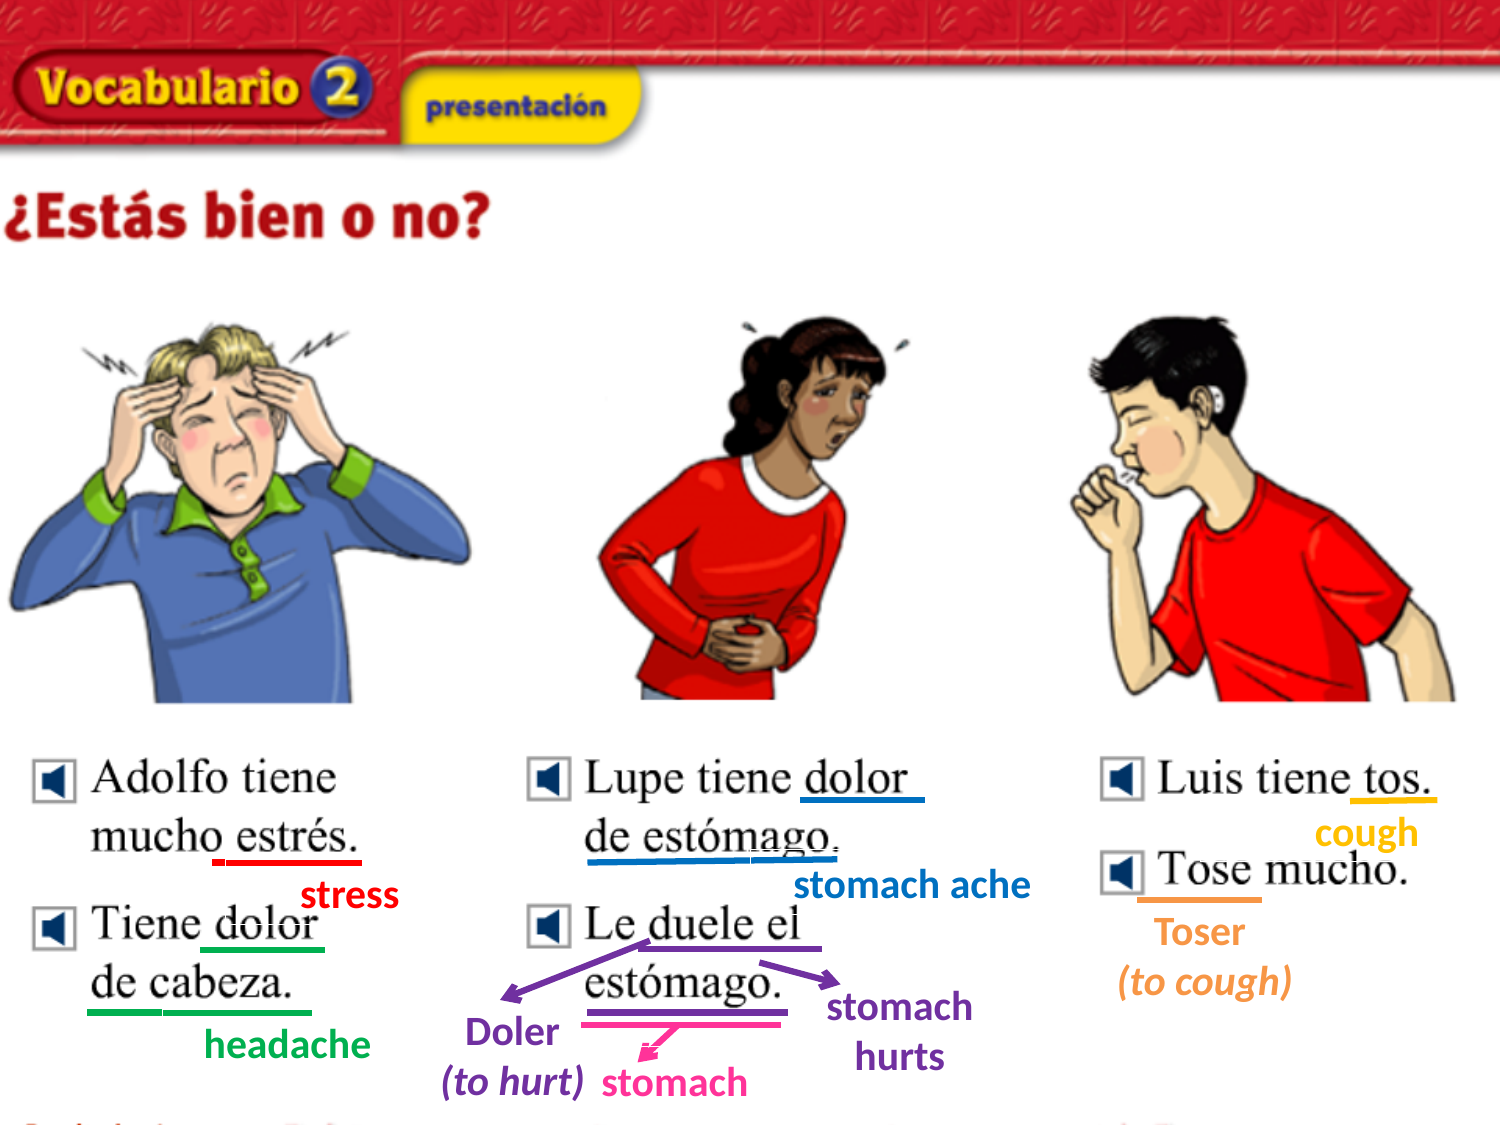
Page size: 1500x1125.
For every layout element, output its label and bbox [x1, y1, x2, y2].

text_box [587, 859, 838, 863]
text_box [759, 962, 841, 985]
text_box [499, 940, 651, 1001]
picture [0, 0, 1500, 1125]
text_box [637, 1024, 679, 1063]
